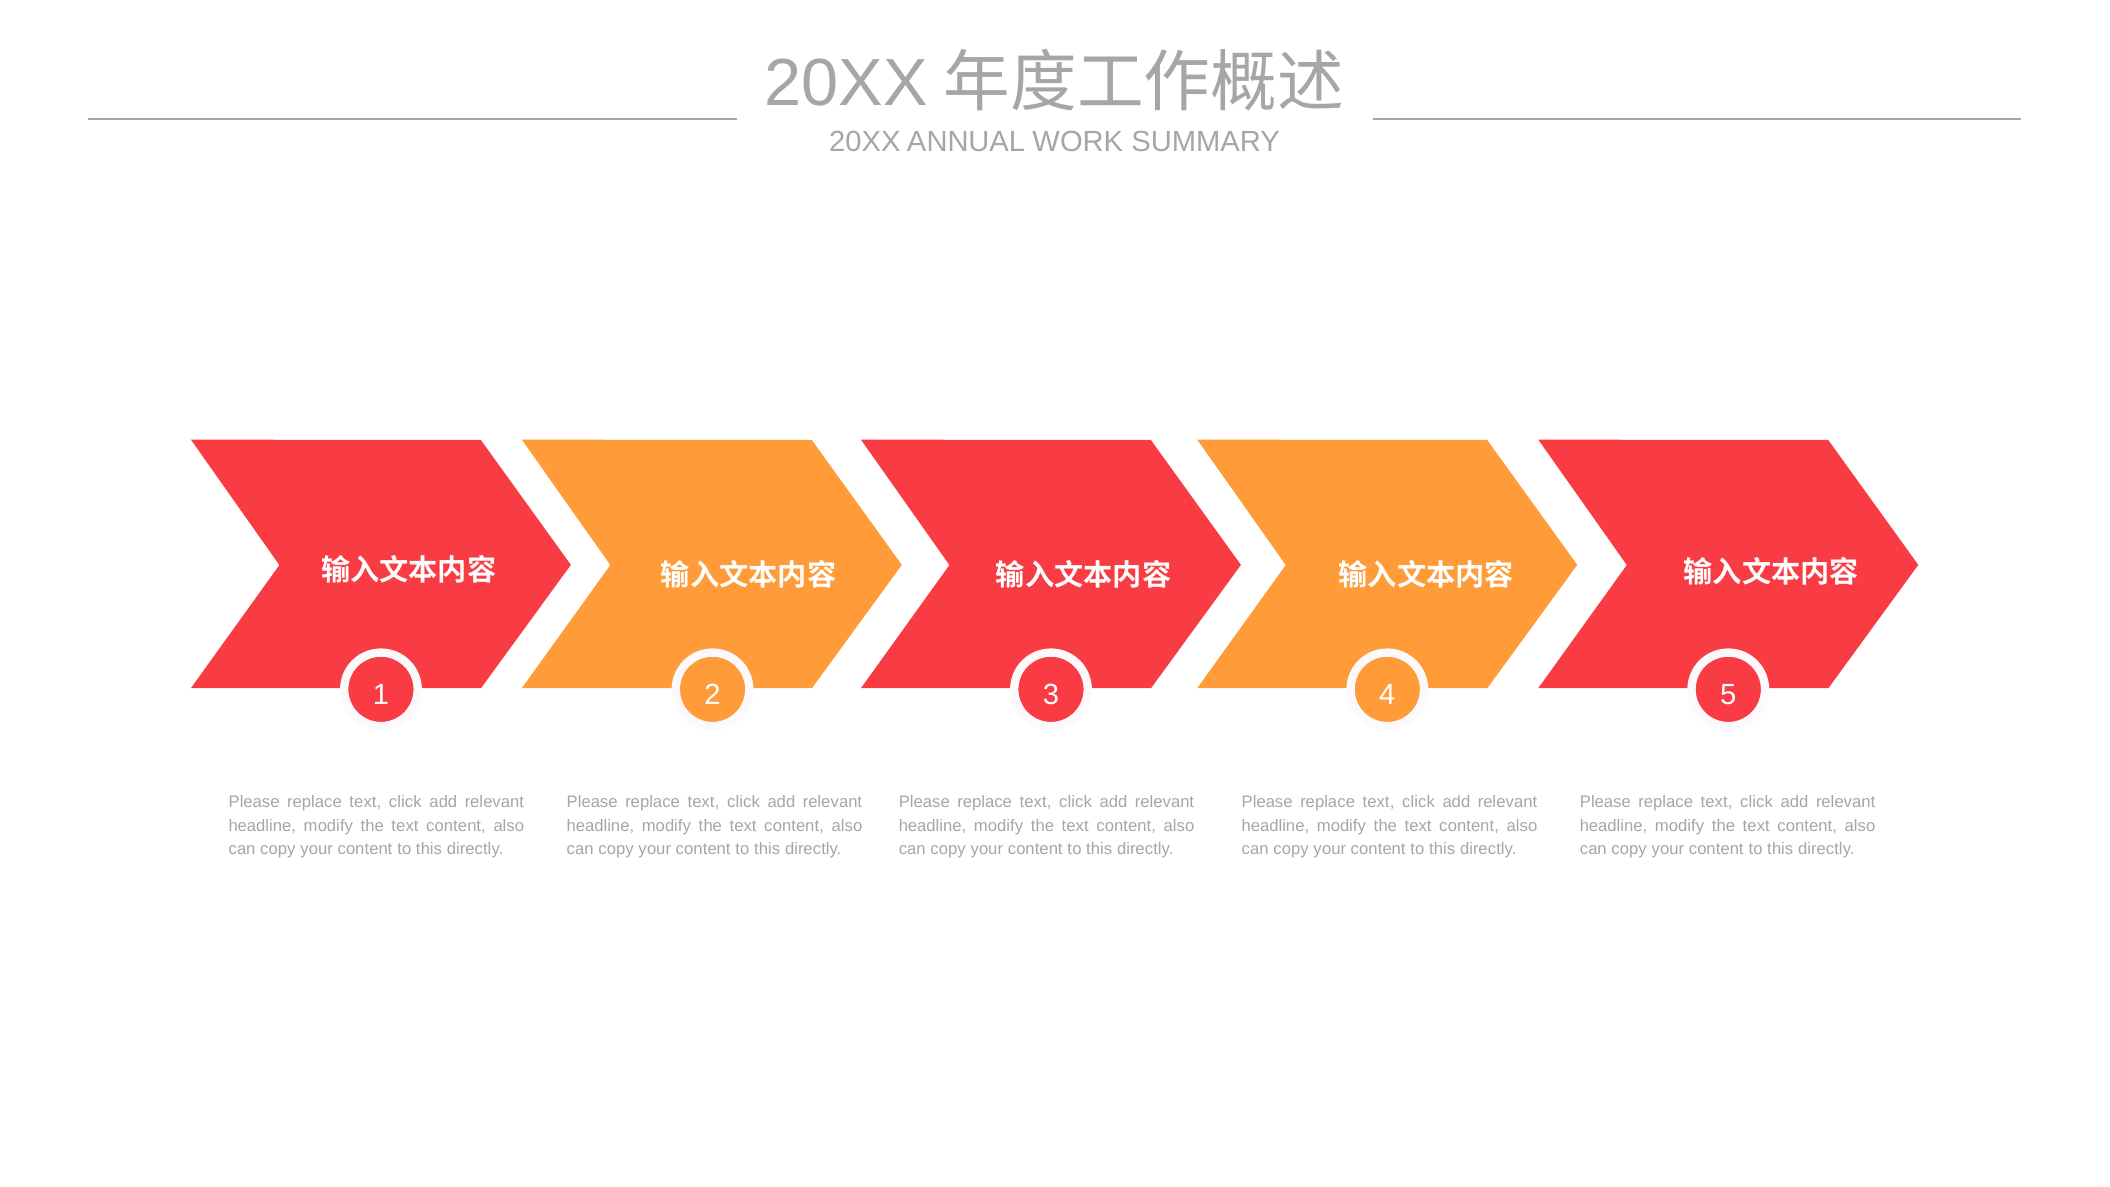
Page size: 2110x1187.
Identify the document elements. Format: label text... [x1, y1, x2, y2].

text_box Please replace text, click add relevant headline, modify the text content, also can copy your content to this directly. [228, 786, 525, 859]
text_box 20XX ANNUAL WORK SUMMARY [824, 122, 1285, 158]
text_box Please replace text, click add relevant headline, modify the text content, also can copy your content to this directly. [1241, 786, 1538, 859]
text_box Please replace text, click add relevant headline, modify the text content, also can copy your content to this directly. [1579, 786, 1876, 859]
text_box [190, 439, 521, 689]
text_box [344, 652, 418, 727]
text_box Please replace text, click add relevant headline, modify the text content, also can copy your content to this directly. [566, 786, 863, 859]
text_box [521, 439, 860, 689]
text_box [1350, 652, 1425, 727]
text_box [1691, 652, 1766, 727]
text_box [1197, 439, 1538, 689]
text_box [675, 652, 750, 727]
text_box Please replace text, click add relevant headline, modify the text content, also can copy your content to this directly. [898, 786, 1195, 859]
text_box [860, 439, 1197, 689]
text_box 20XX年度工作概述 [730, 38, 1379, 119]
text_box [1014, 652, 1088, 727]
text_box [1538, 439, 1919, 689]
